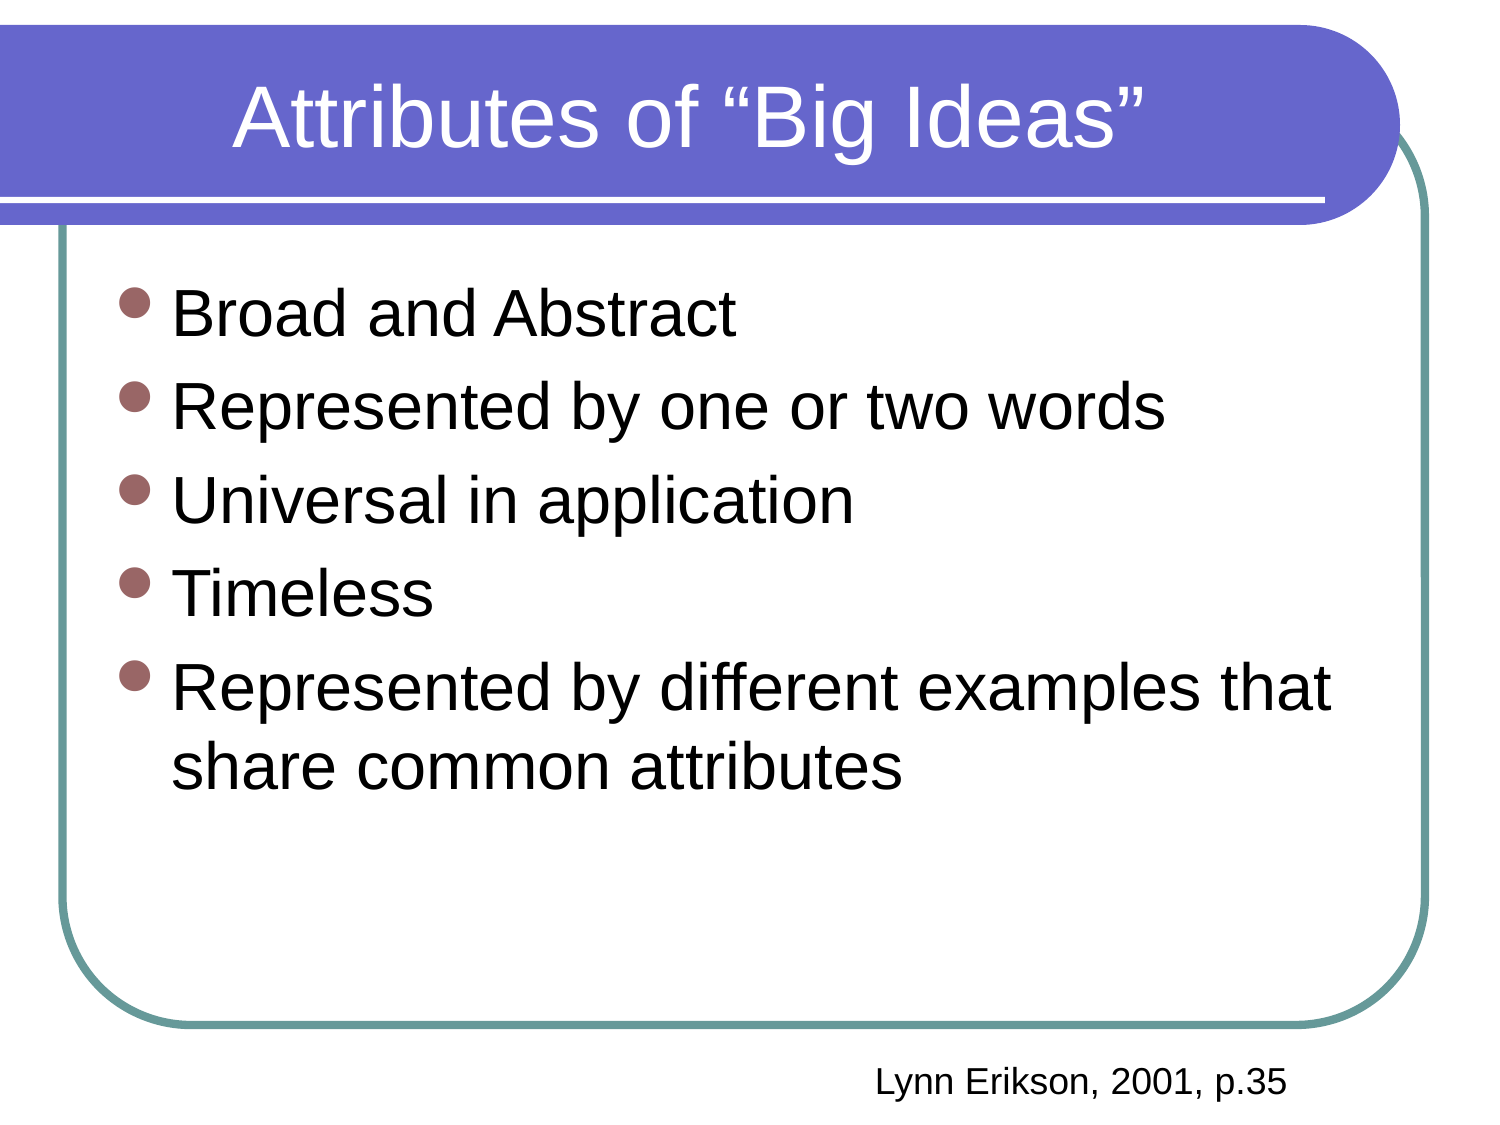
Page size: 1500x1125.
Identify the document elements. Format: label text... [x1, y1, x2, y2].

title Attributes of “Big Ideas” [31, 37, 1348, 188]
text_box Lynn Erikson, 2001, p.35 [749, 1049, 1413, 1110]
list Broad and Abstract Represented by one or two words Universal in application Timeless Represented by different examples that share common attributes [99, 262, 1401, 988]
